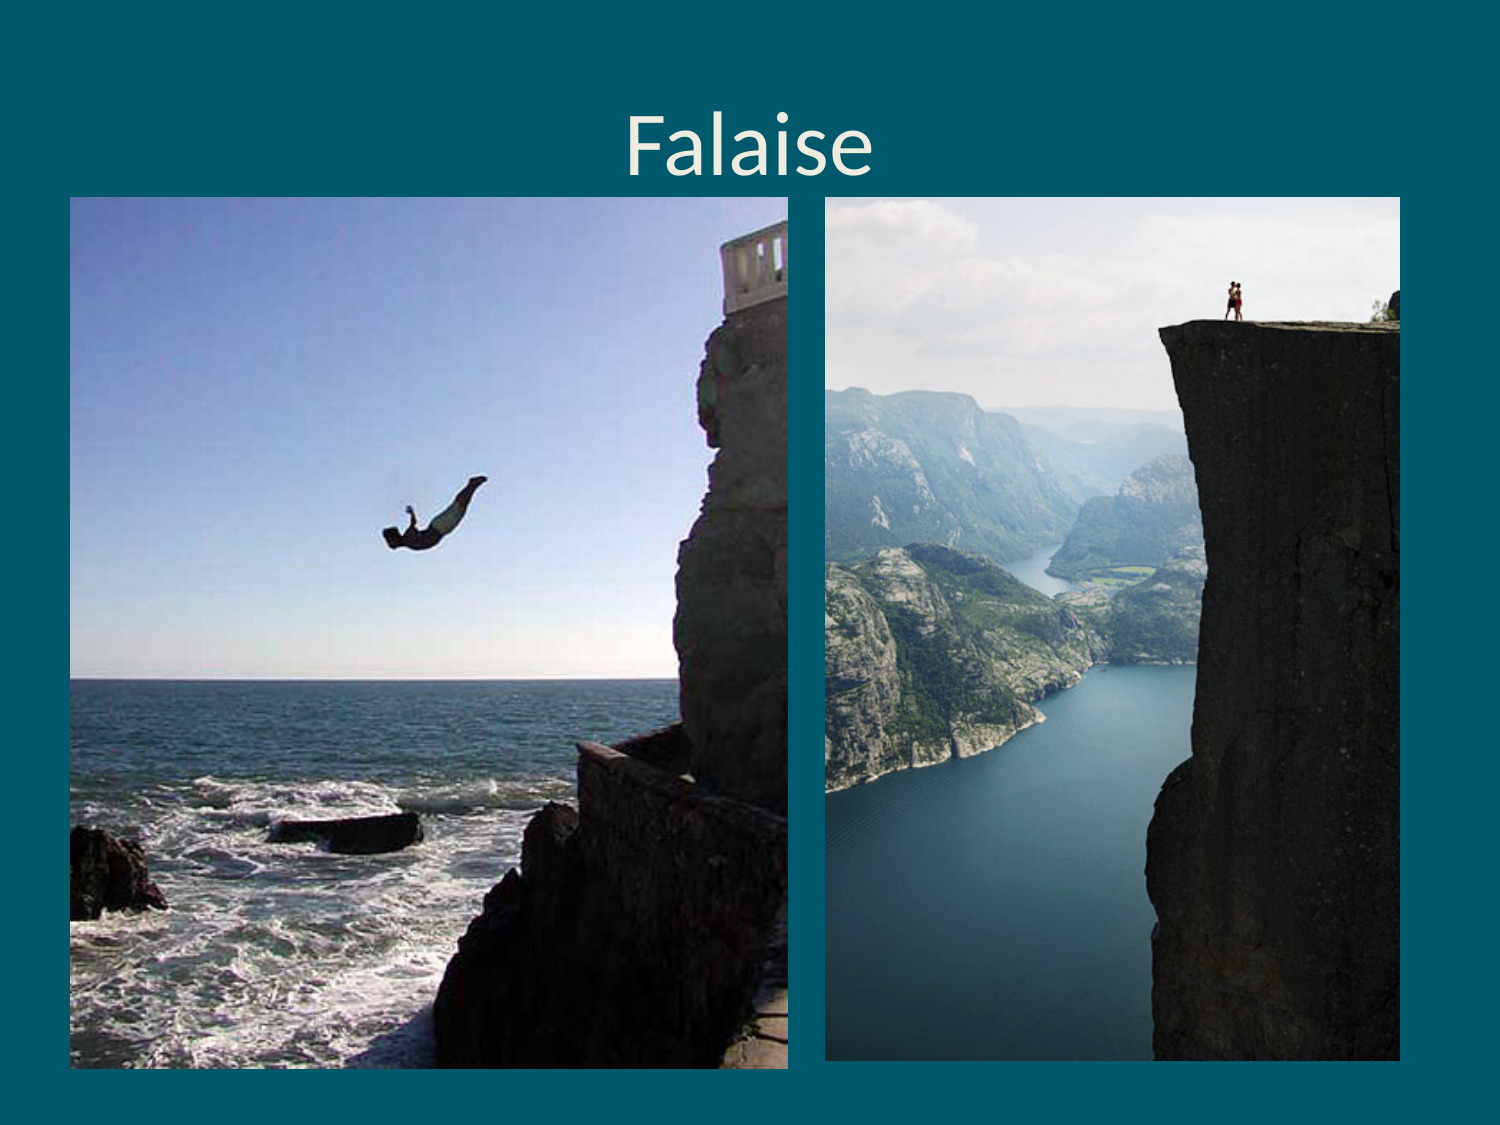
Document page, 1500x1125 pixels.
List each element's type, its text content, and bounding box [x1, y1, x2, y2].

picture [824, 197, 1401, 1061]
picture [70, 197, 788, 1069]
title Falaise [75, 45, 1425, 233]
